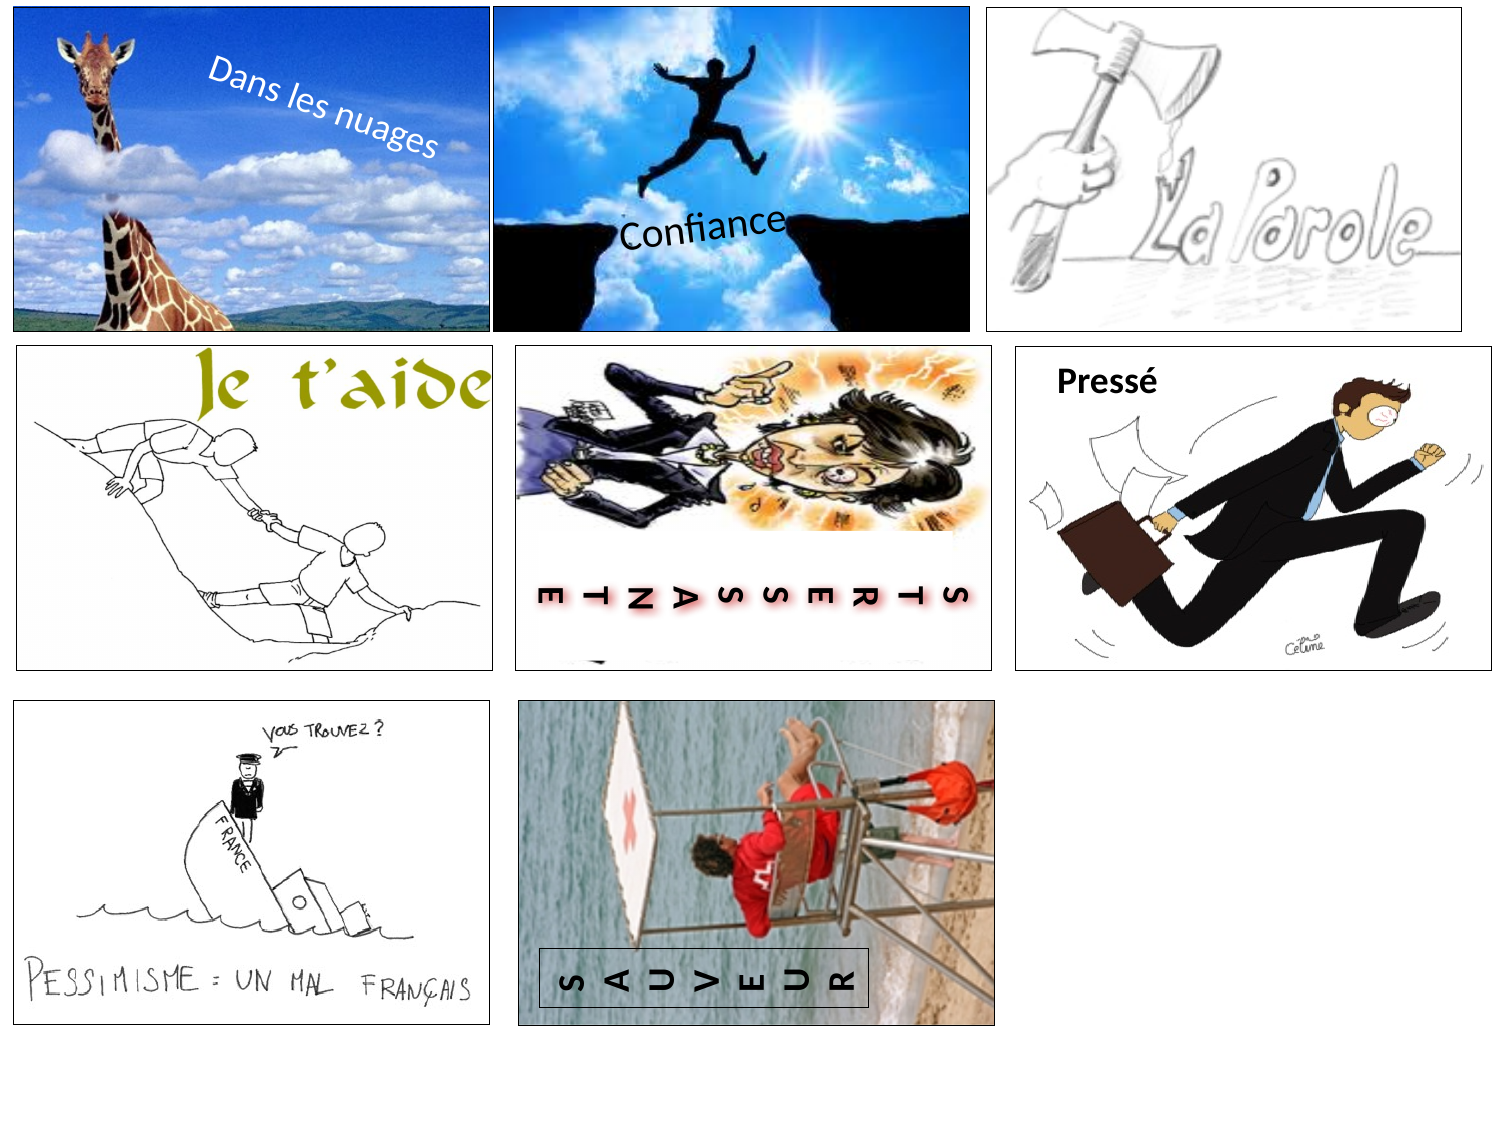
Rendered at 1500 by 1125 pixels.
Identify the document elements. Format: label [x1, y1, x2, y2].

picture [517, 346, 590, 670]
text_box [1090, 270, 1416, 747]
picture [1016, 347, 1090, 670]
picture [1416, 347, 1491, 670]
picture [13, 270, 492, 1026]
text_box [13, 6, 490, 332]
picture [985, 6, 1463, 333]
picture [917, 346, 991, 670]
text_box [590, 270, 917, 698]
text_box [518, 699, 995, 1026]
picture [493, 6, 971, 332]
